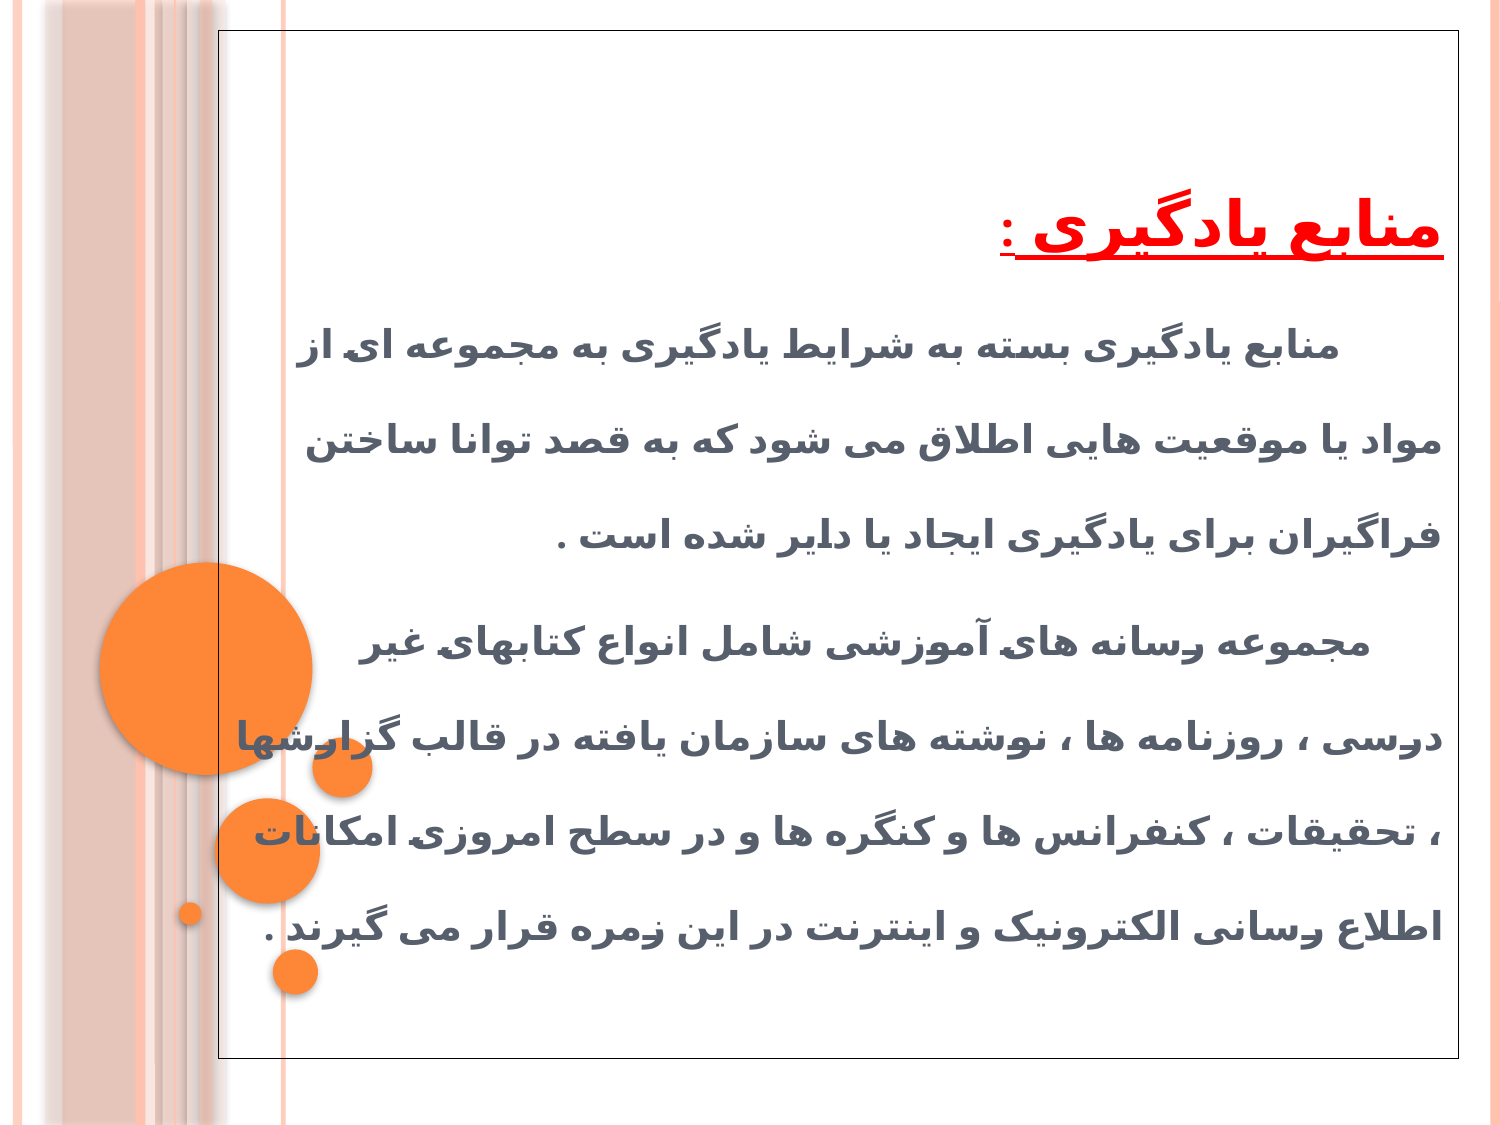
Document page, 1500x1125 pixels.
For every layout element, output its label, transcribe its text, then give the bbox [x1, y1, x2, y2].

subtitle منابع یادگیری : منابع یادگیری بسته به شرایط یادگیری به مجموعه ای از مواد یا موقعیت هایی اطلاق می شود که به قصد توانا ساختن فراگیران برای یادگیری ایجاد یا دایر شده است . مجموعه رسانه های آموزشی شامل انواع کتابهای غیر درسی ، روزنامه ها ، نوشته های سازمان یافته در قالب گزارشها ، تحقیقات ، کنفرانس ها و کنگره ها و در سطح امروزی امکانات اطلاع رسانی الکترونیک و اینترنت در این زمره قرار می گیرند . [218, 30, 1459, 1059]
